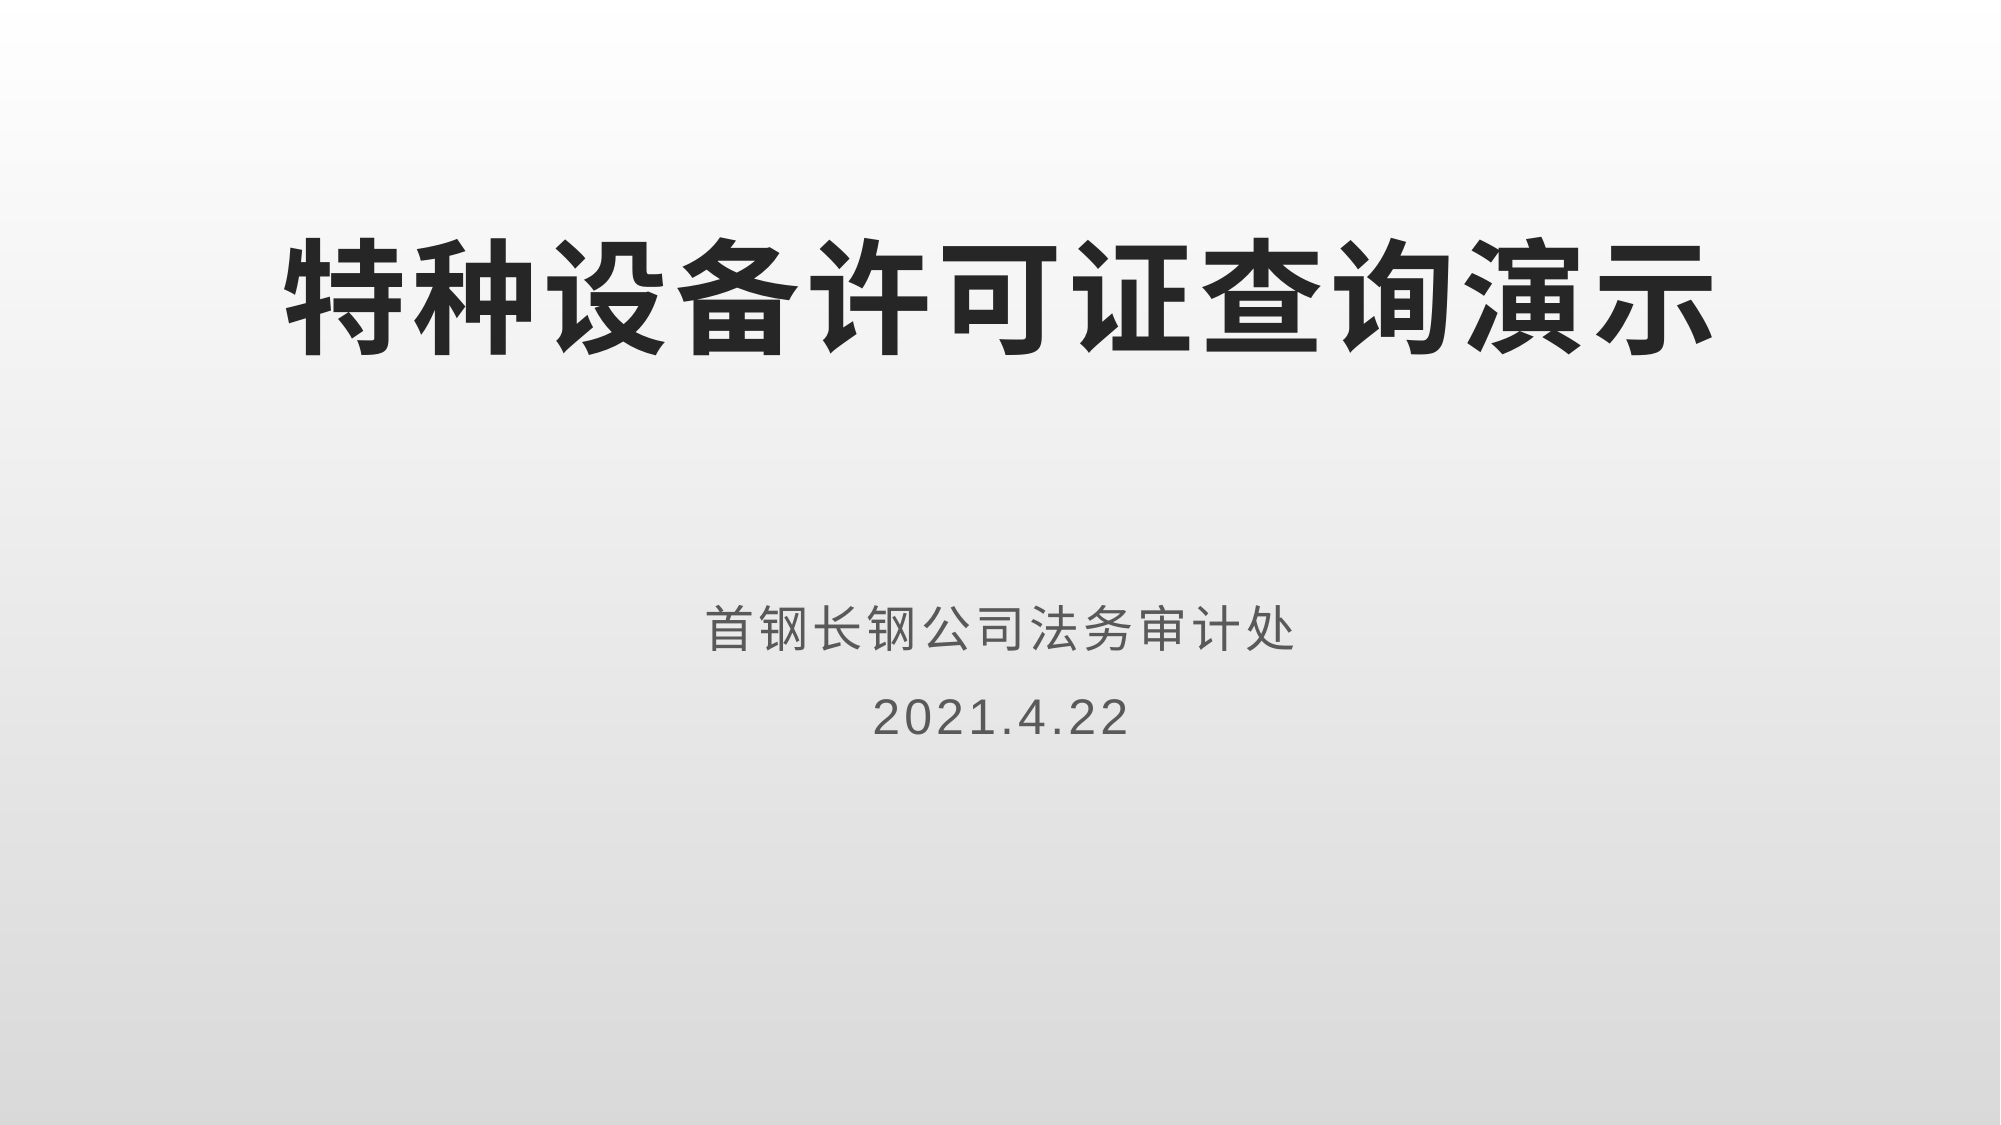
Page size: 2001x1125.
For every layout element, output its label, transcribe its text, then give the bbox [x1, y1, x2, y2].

subtitle 首钢长钢公司法务审计处 2021.4.22 [196, 584, 1805, 826]
title 特种设备许可证查询演示 [196, 149, 1805, 378]
